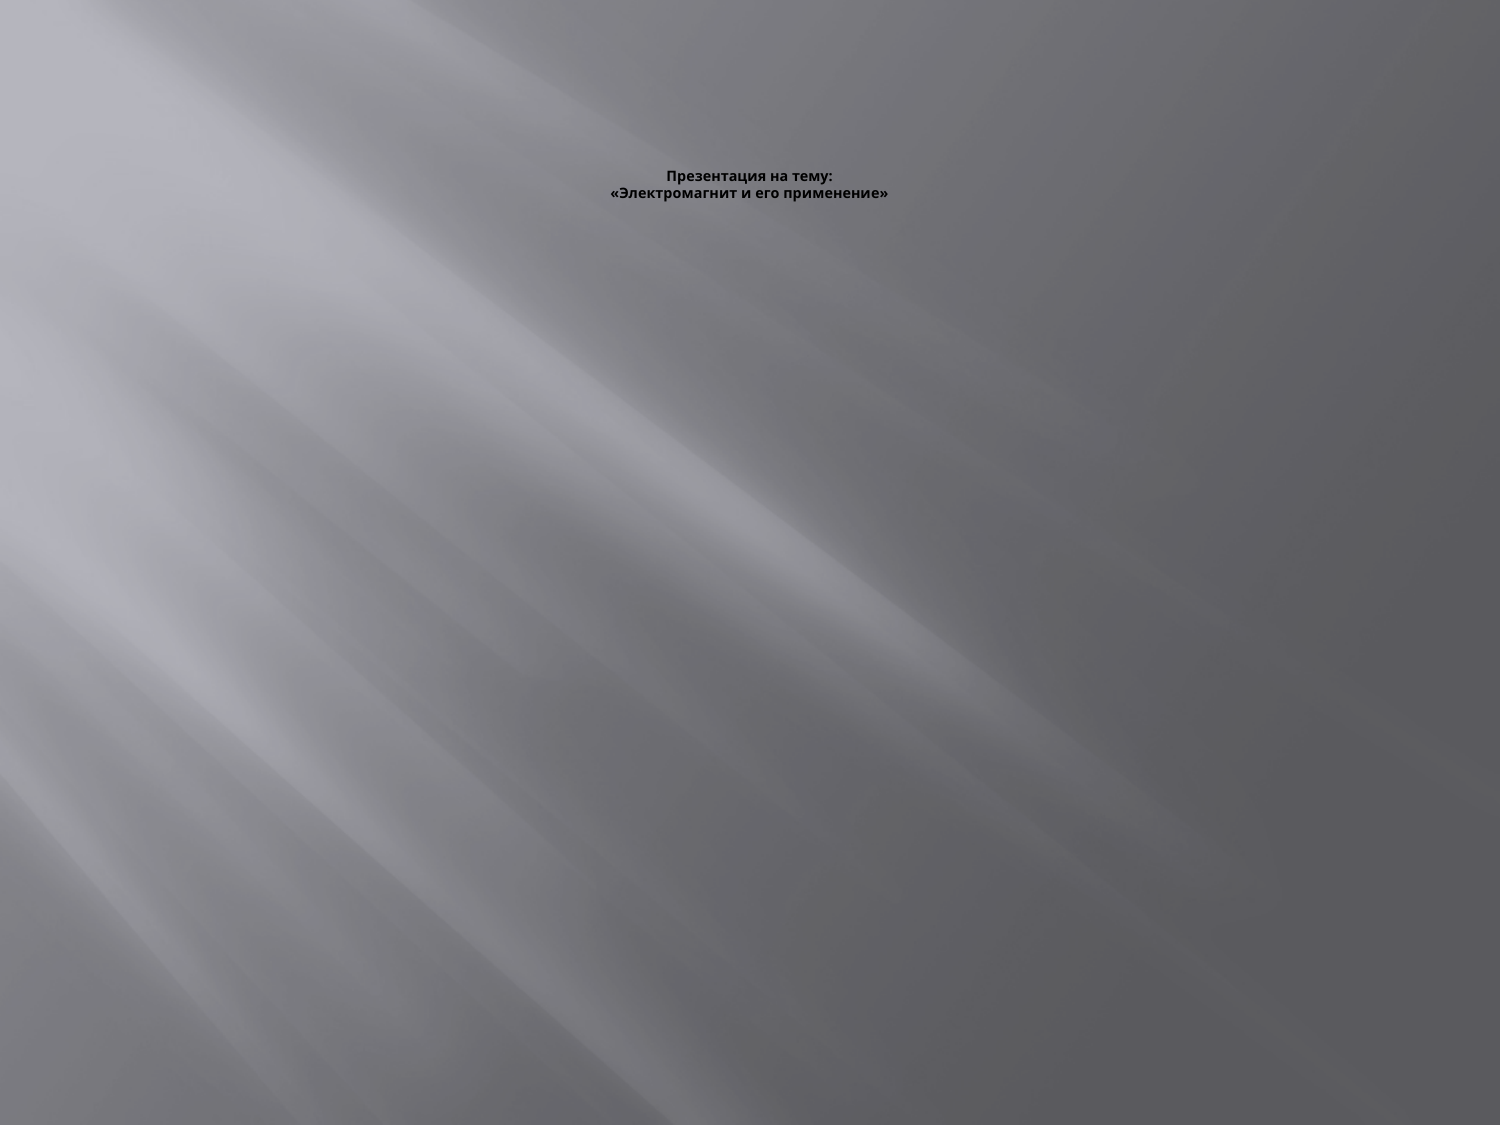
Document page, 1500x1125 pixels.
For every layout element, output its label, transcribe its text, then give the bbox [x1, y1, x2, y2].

title Презентация на тему: «Электромагнит и его применение» [0, 0, 1500, 211]
